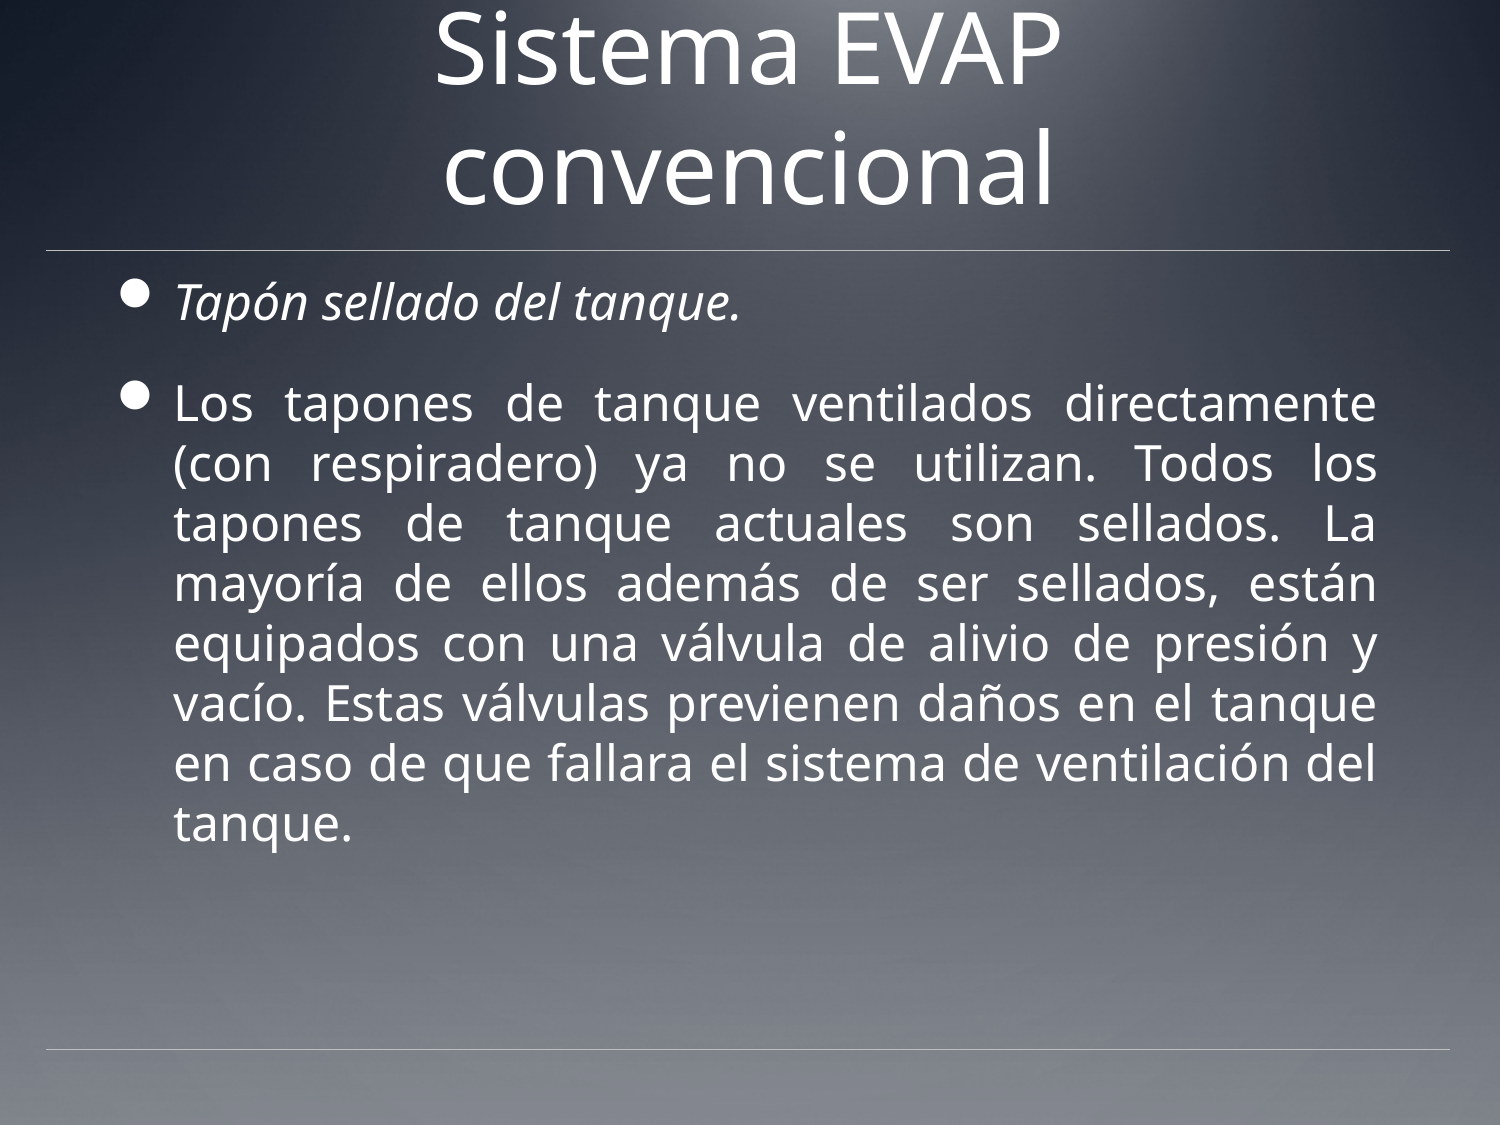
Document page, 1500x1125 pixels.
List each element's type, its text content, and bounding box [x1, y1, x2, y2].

list Tapón sellado del tanque. Los tapones de tanque ventilados directamente (con respiradero) ya no se utilizan. Todos los tapones de tanque actuales son sellados. La mayoría de ellos además de ser sellados, están equipados con una válvula de alivio de presión y vacío. Estas válvulas previenen daños en el tanque en caso de que fallara el sistema de ventilación del tanque. [101, 262, 1394, 1024]
title Sistema EVAP convencional [105, 17, 1394, 233]
